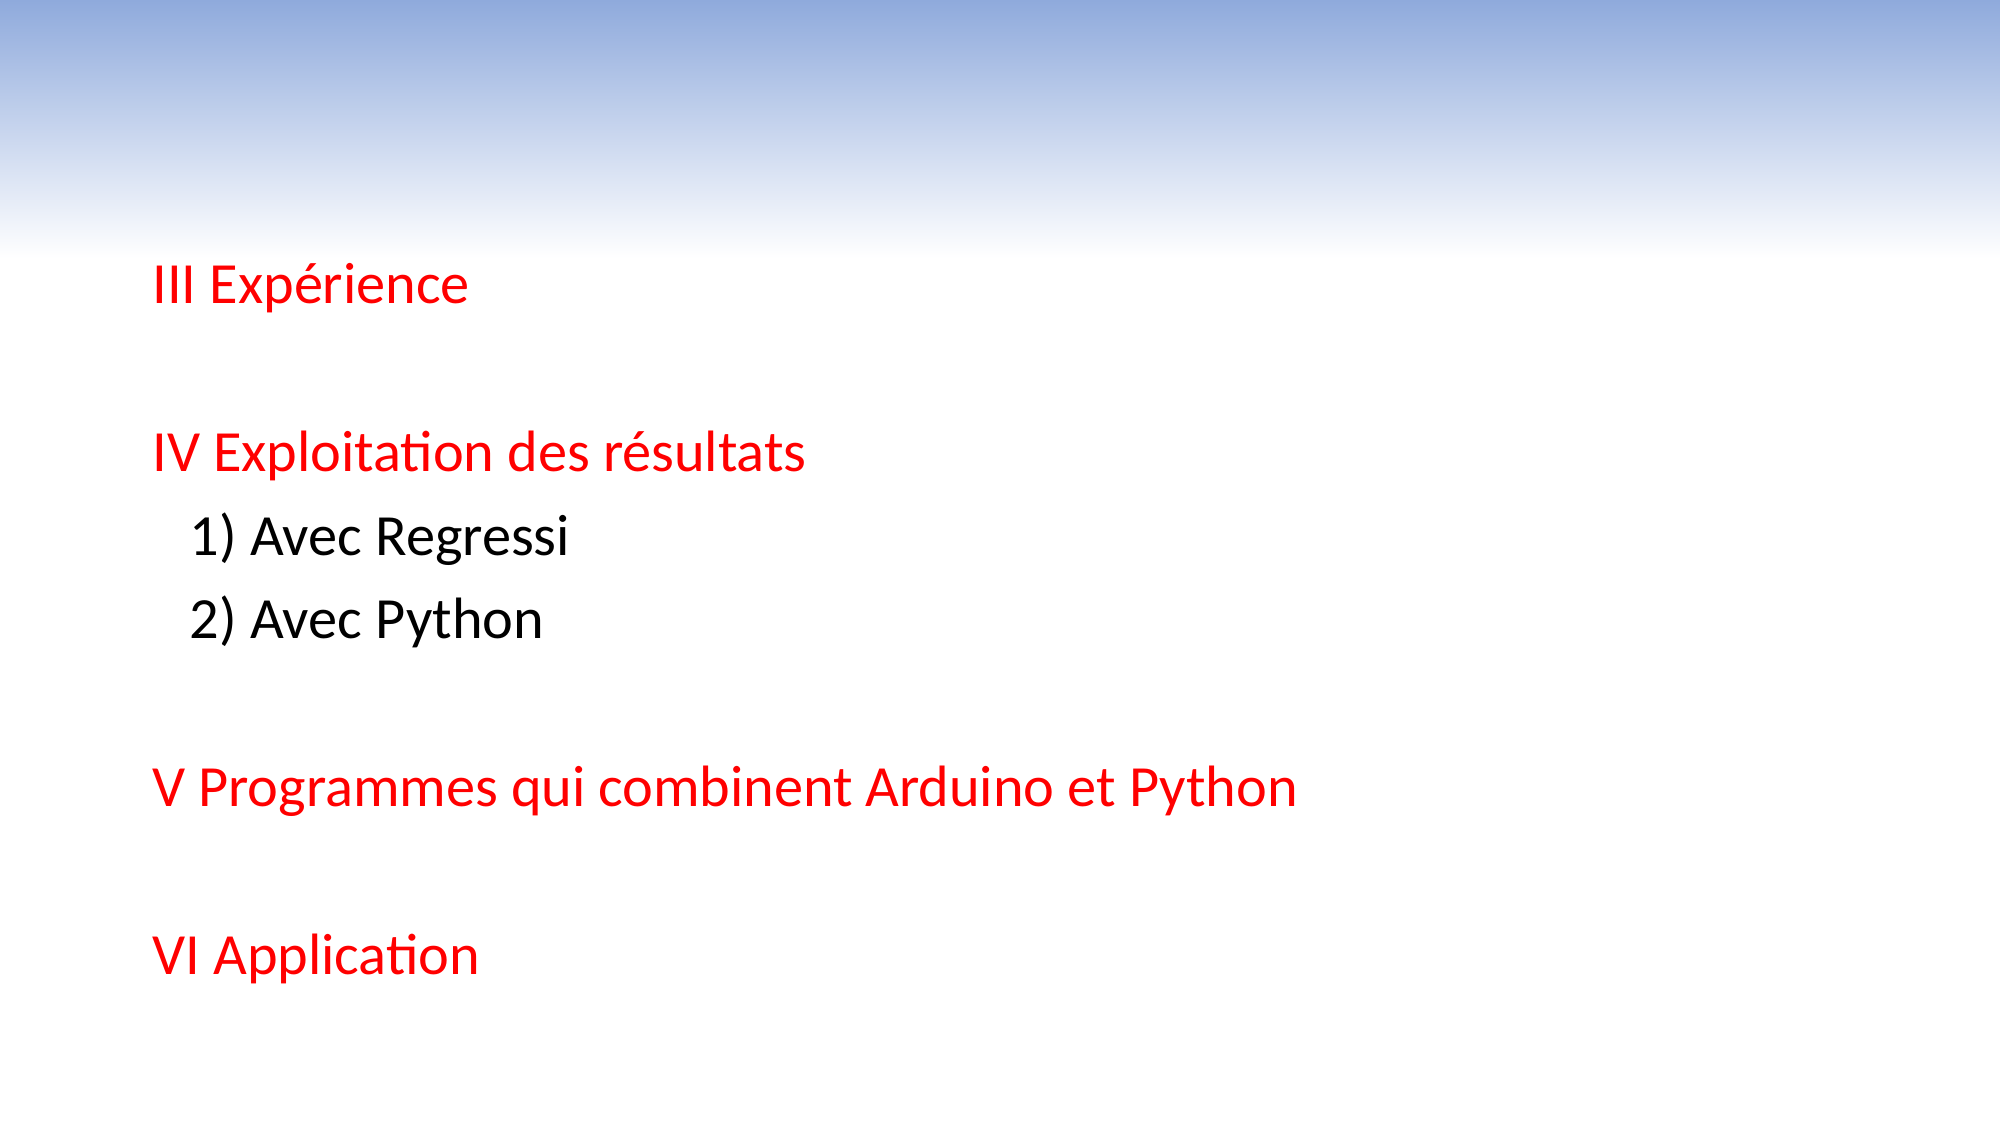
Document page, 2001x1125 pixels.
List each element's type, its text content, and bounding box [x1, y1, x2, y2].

list III Expérience IV Exploitation des résultats 1) Avec Regressi 2) Avec Python V Programmes qui combinent Arduino et Python VI Application [137, 245, 1863, 1014]
